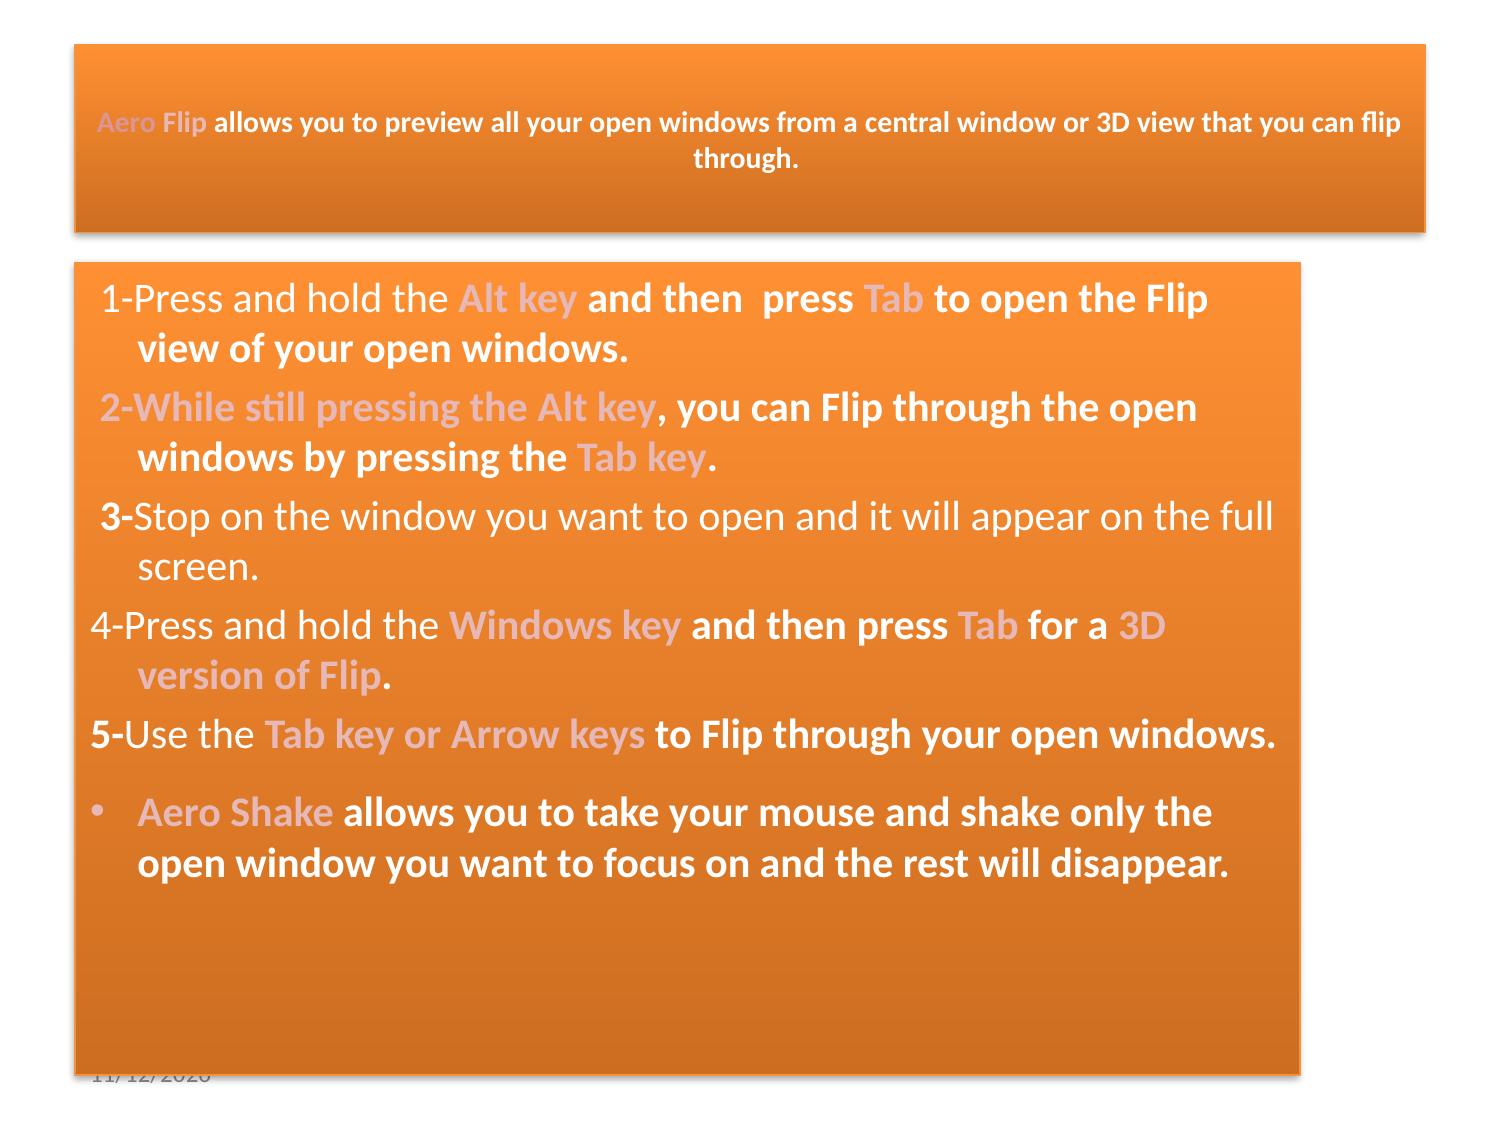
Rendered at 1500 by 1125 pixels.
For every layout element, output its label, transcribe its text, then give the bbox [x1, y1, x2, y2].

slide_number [75, 1042, 425, 1103]
list 1-Press and hold the Alt key and then press Tab to open the Flip view of your open windows. 2-While still pressing the Alt key, you can Flip through the open windows by pressing the Tab key. 3-Stop on the window you want to open and it will appear on the full screen. 4-Press and hold the Windows key and then press Tab for a 3D version of Flip. 5-Use the Tab key or Arrow keys to Flip through your open windows. Aero Shake allows you to take your mouse and shake only the open window you want to focus on and the rest will disappear. [74, 262, 1301, 1076]
title Aero Flip allows you to preview all your open windows from a central window or 3D view that you can flip through. [74, 44, 1426, 233]
